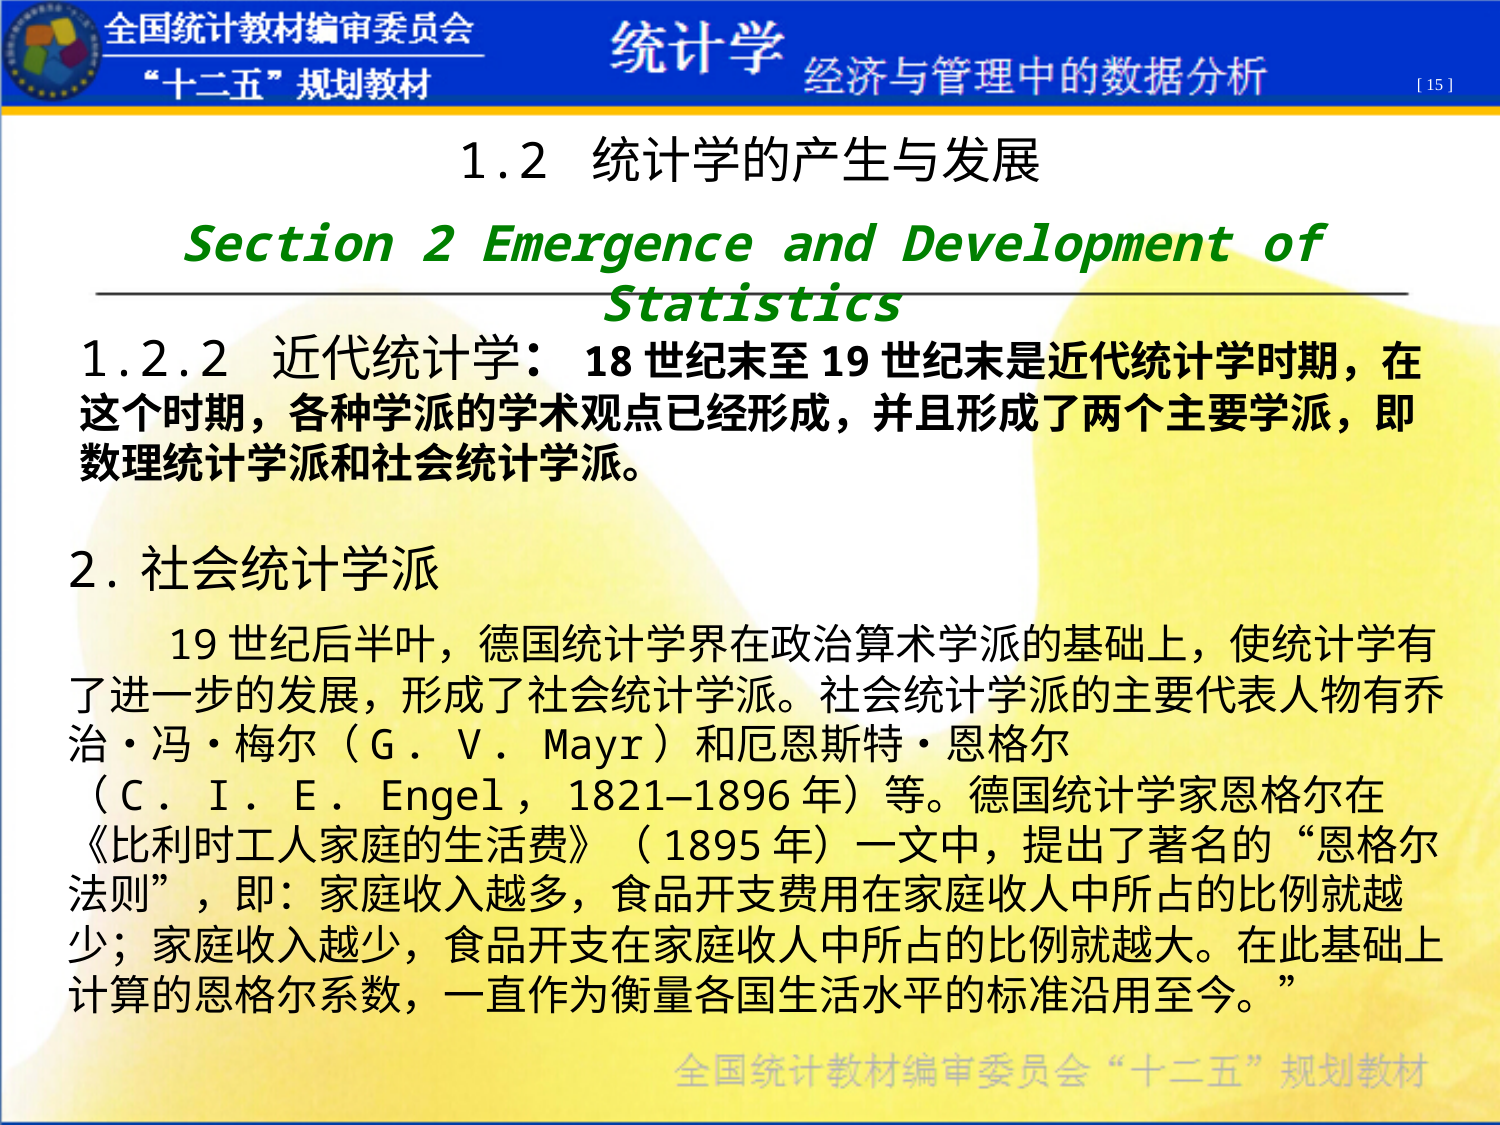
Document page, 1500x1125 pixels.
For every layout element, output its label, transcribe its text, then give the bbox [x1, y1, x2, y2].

text_box [ 15 ] [1364, 66, 1468, 142]
text_box 2.社会统计学派 19世纪后半叶，德国统计学界在政治算术学派的基础上，使统计学有了进一步的发展，形成了社会统计学派。社会统计学派的主要代表人物有乔治•冯•梅尔（G．V．Mayr）和厄恩斯特•恩格尔（C．I．E．Engel，1821—1896年）等。德国统计学家恩格尔在《比利时工人家庭的生活费》（1895年）一文中，提出了著名的“恩格尔法则”，即：家庭收入越多，食品开支费用在家庭收人中所占的比例就越少；家庭收入越少，食品开支在家庭收人中所占的比例就越大。在此基础上计算的恩格尔系数，一直作为衡量各国生活水平的标准沿用至今。” [53, 529, 1471, 1026]
text_box Section 2 Emergence and Development of Statistics [64, 203, 1436, 319]
text_box 1.2 统计学的产生与发展 [64, 121, 1436, 196]
picture [0, 0, 1500, 1125]
text_box 1.2.2 近代统计学：18世纪末至19世纪末是近代统计学时期，在这个时期，各种学派的学术观点已经形成，并且形成了两个主要学派，即数理统计学派和社会统计学派。 [64, 319, 1447, 494]
